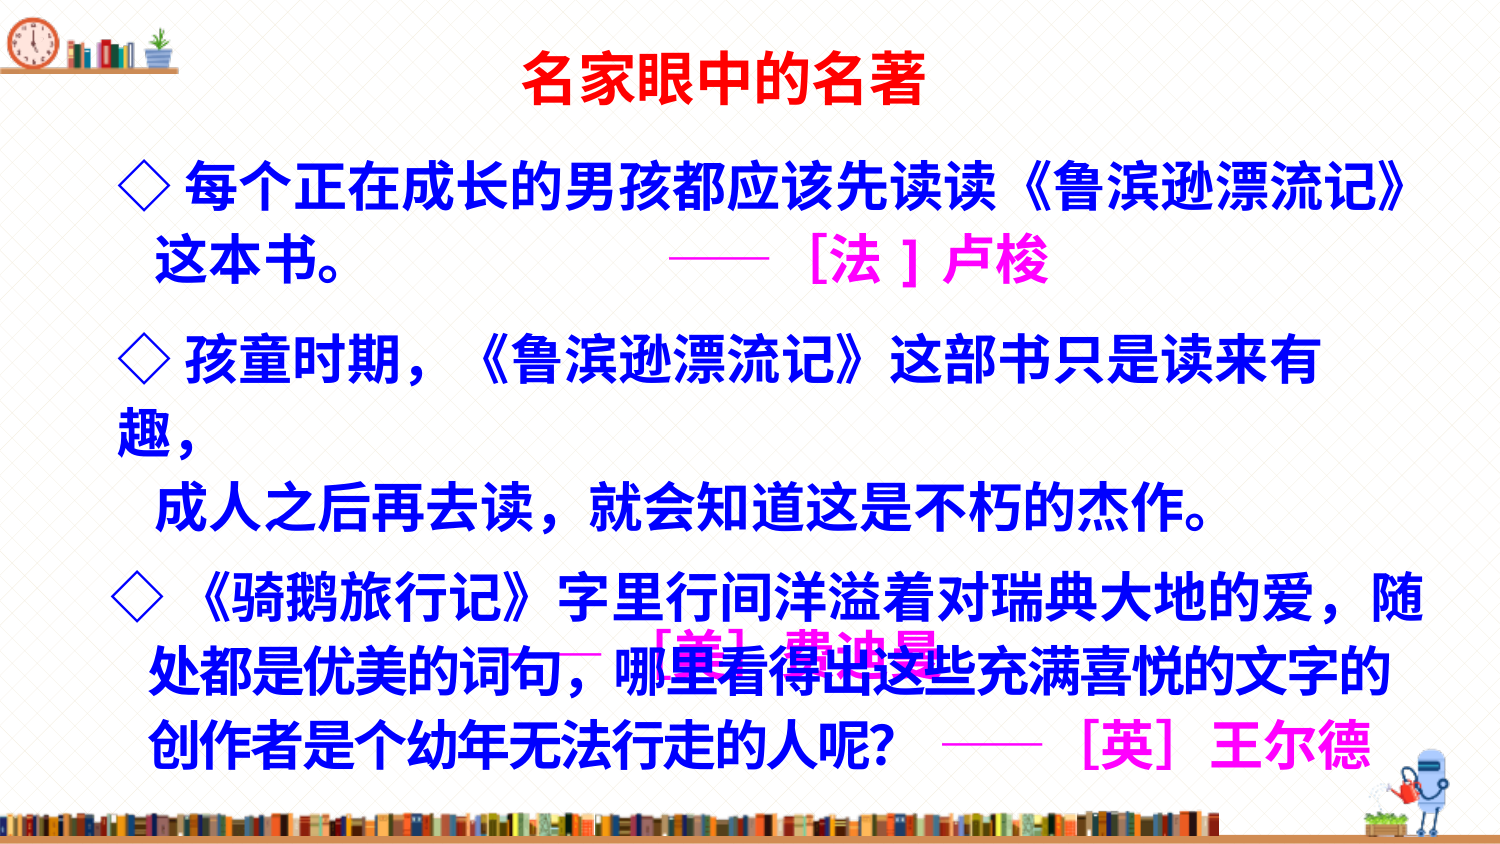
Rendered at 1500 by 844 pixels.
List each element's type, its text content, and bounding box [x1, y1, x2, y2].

text_box ◇《骑鹅旅行记》字里行间洋溢着对瑞典大地的爱，随 处都是优美的词句，哪里看得出这些充满喜悦的文字的 创作者是个幼年无法行走的人呢？ ——［英］王尔德 [95, 546, 1500, 784]
picture [0, 812, 594, 836]
picture [0, 15, 188, 74]
picture [595, 805, 1219, 836]
picture [1363, 784, 1450, 837]
text_box 名家眼中的名著 [505, 34, 1021, 120]
text_box ◇孩童时期，《鲁滨逊漂流记》这部书只是读来有趣， 成人之后再去读，就会知道这是不朽的杰作。 ——［美］费迪曼 [102, 308, 1440, 546]
text_box ◇每个正在成长的男孩都应该先读读《鲁滨逊漂流记》 这本书。 ——［法]卢梭 [102, 135, 1459, 310]
